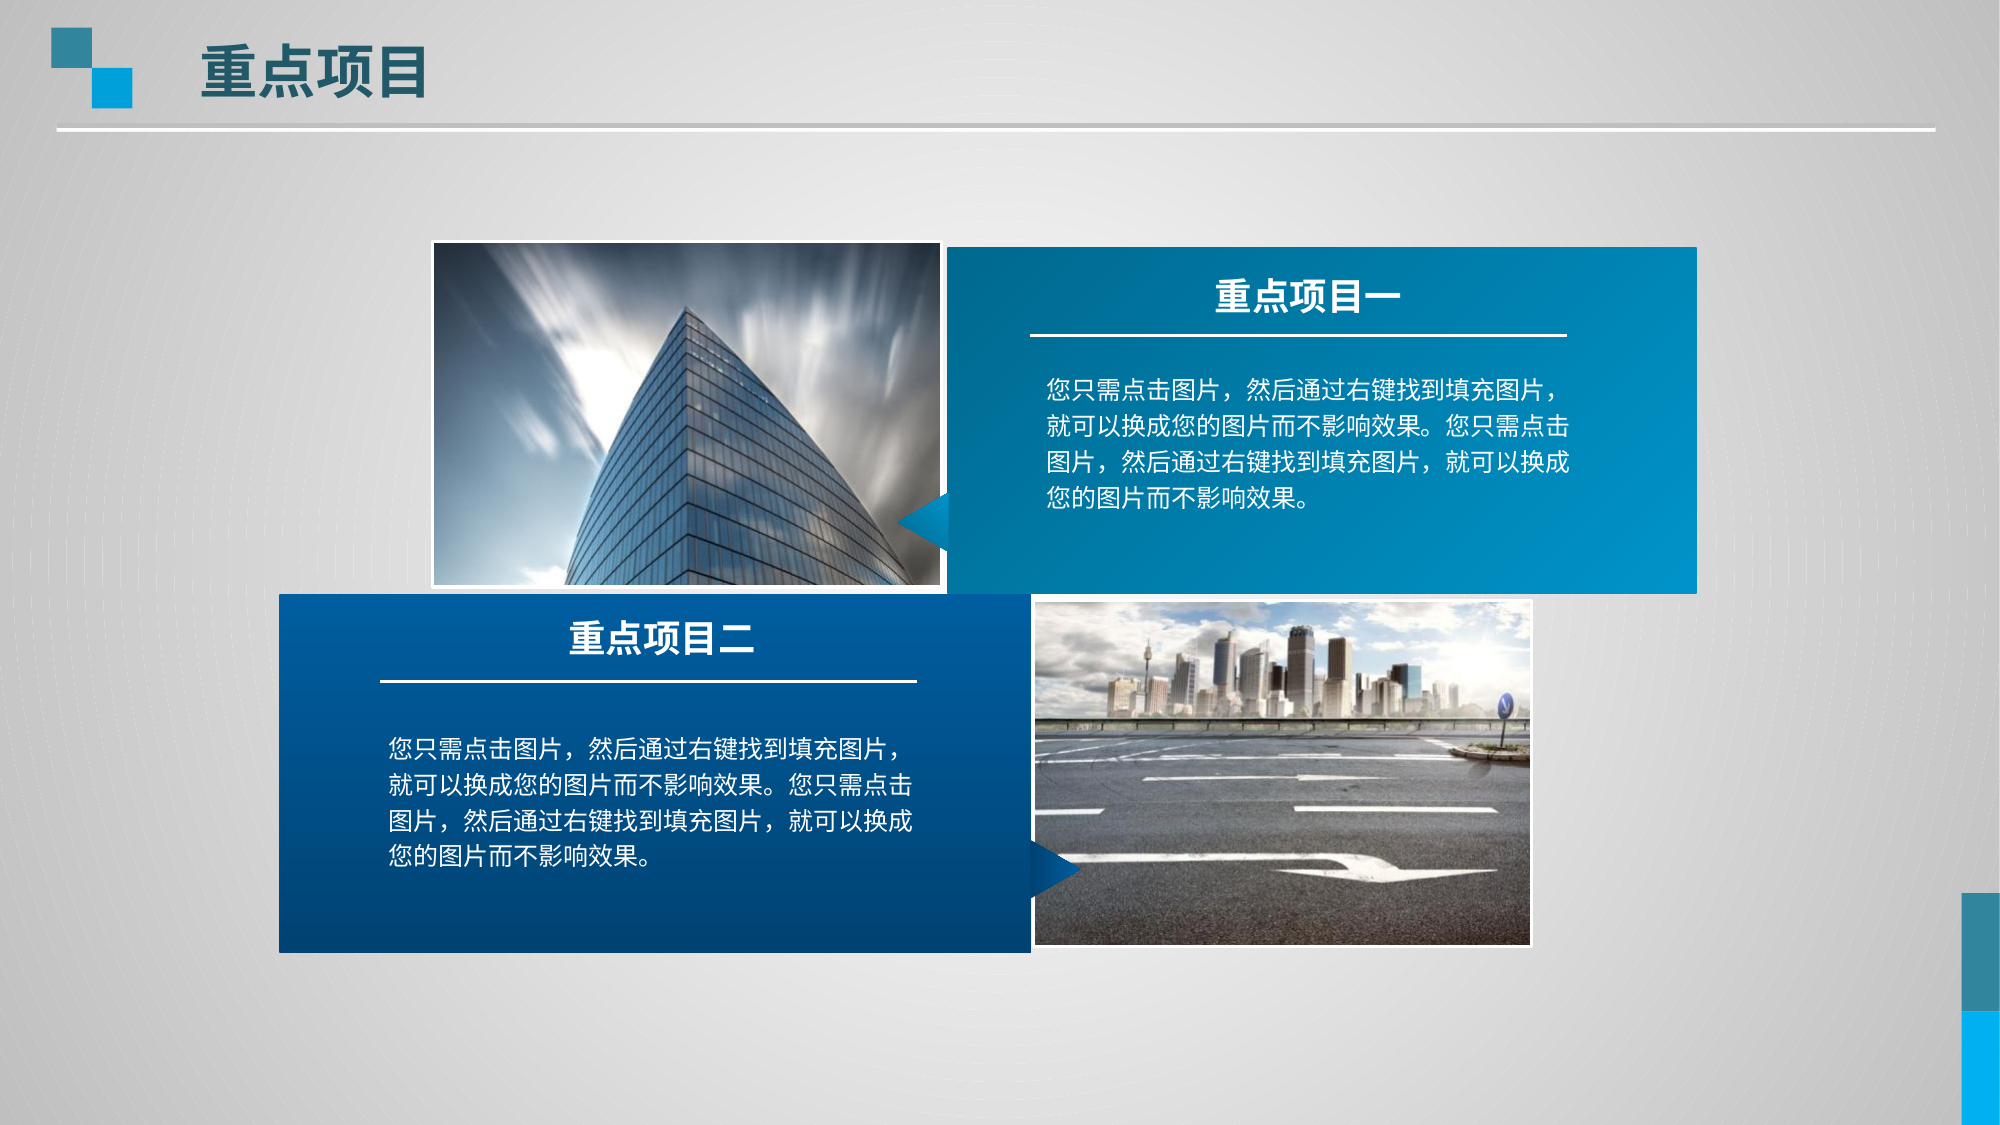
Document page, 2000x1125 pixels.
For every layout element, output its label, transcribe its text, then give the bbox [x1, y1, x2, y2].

text_box [431, 239, 944, 589]
text_box [1086, 601, 1533, 948]
text_box 重点项目 [184, 27, 599, 113]
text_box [279, 594, 1081, 953]
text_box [897, 247, 1698, 594]
